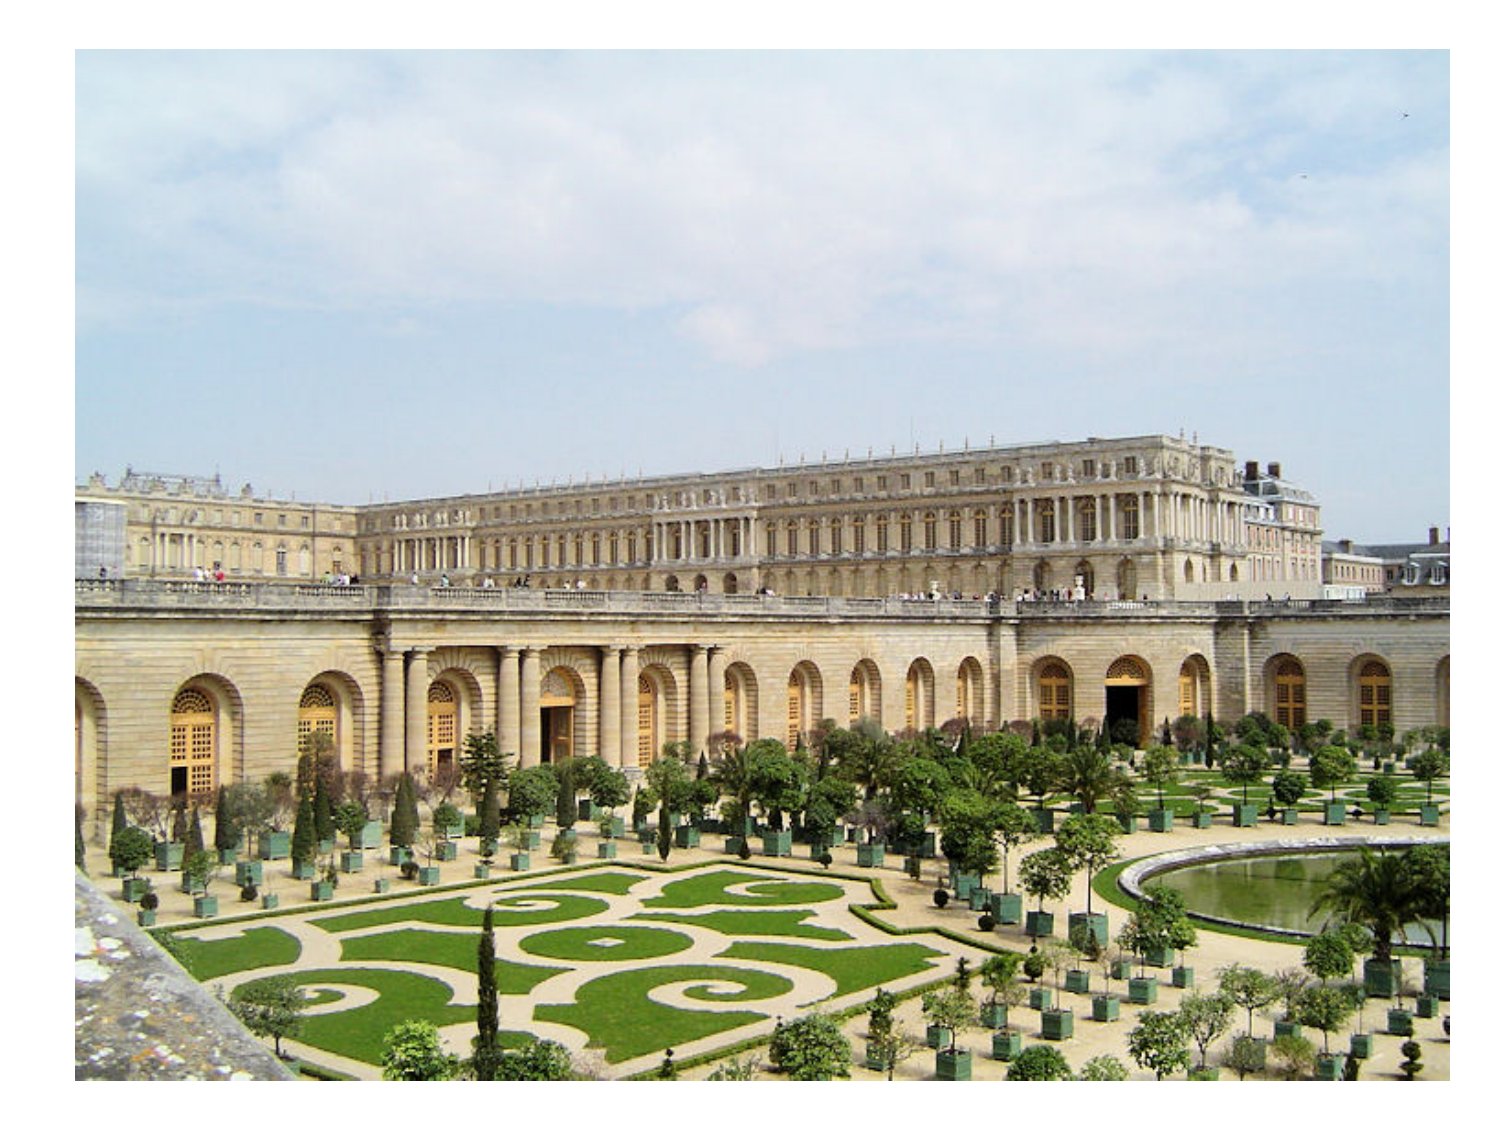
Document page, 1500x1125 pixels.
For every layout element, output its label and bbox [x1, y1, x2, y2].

picture [74, 49, 1451, 1081]
